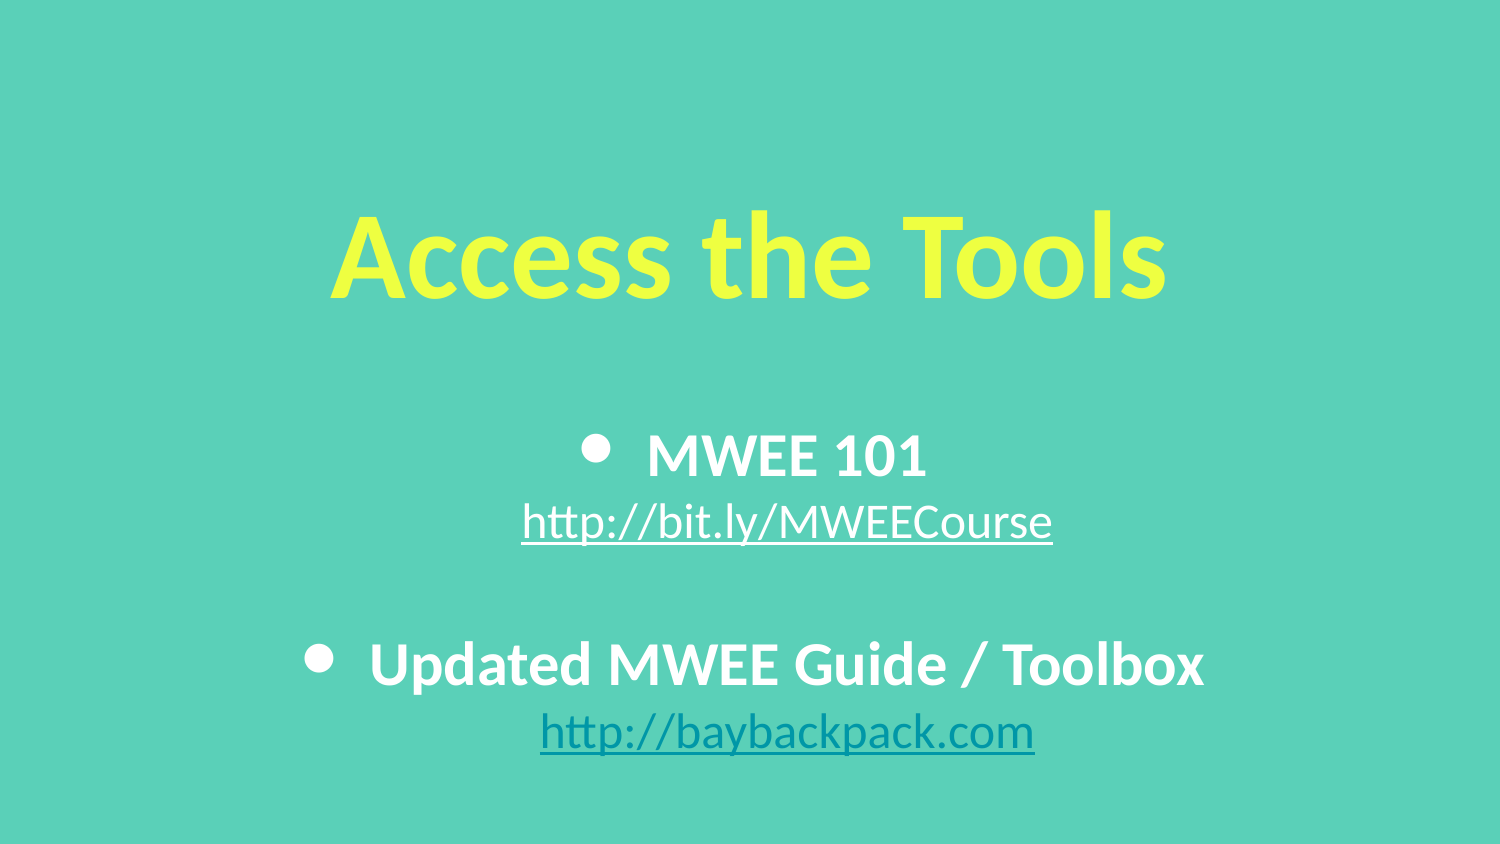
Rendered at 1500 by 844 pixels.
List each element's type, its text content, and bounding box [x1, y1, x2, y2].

title Access the Tools MWEE 101 http://bit.ly/MWEECourse Updated MWEE Guide / Toolbox http://baybackpack.com [104, 70, 1396, 774]
